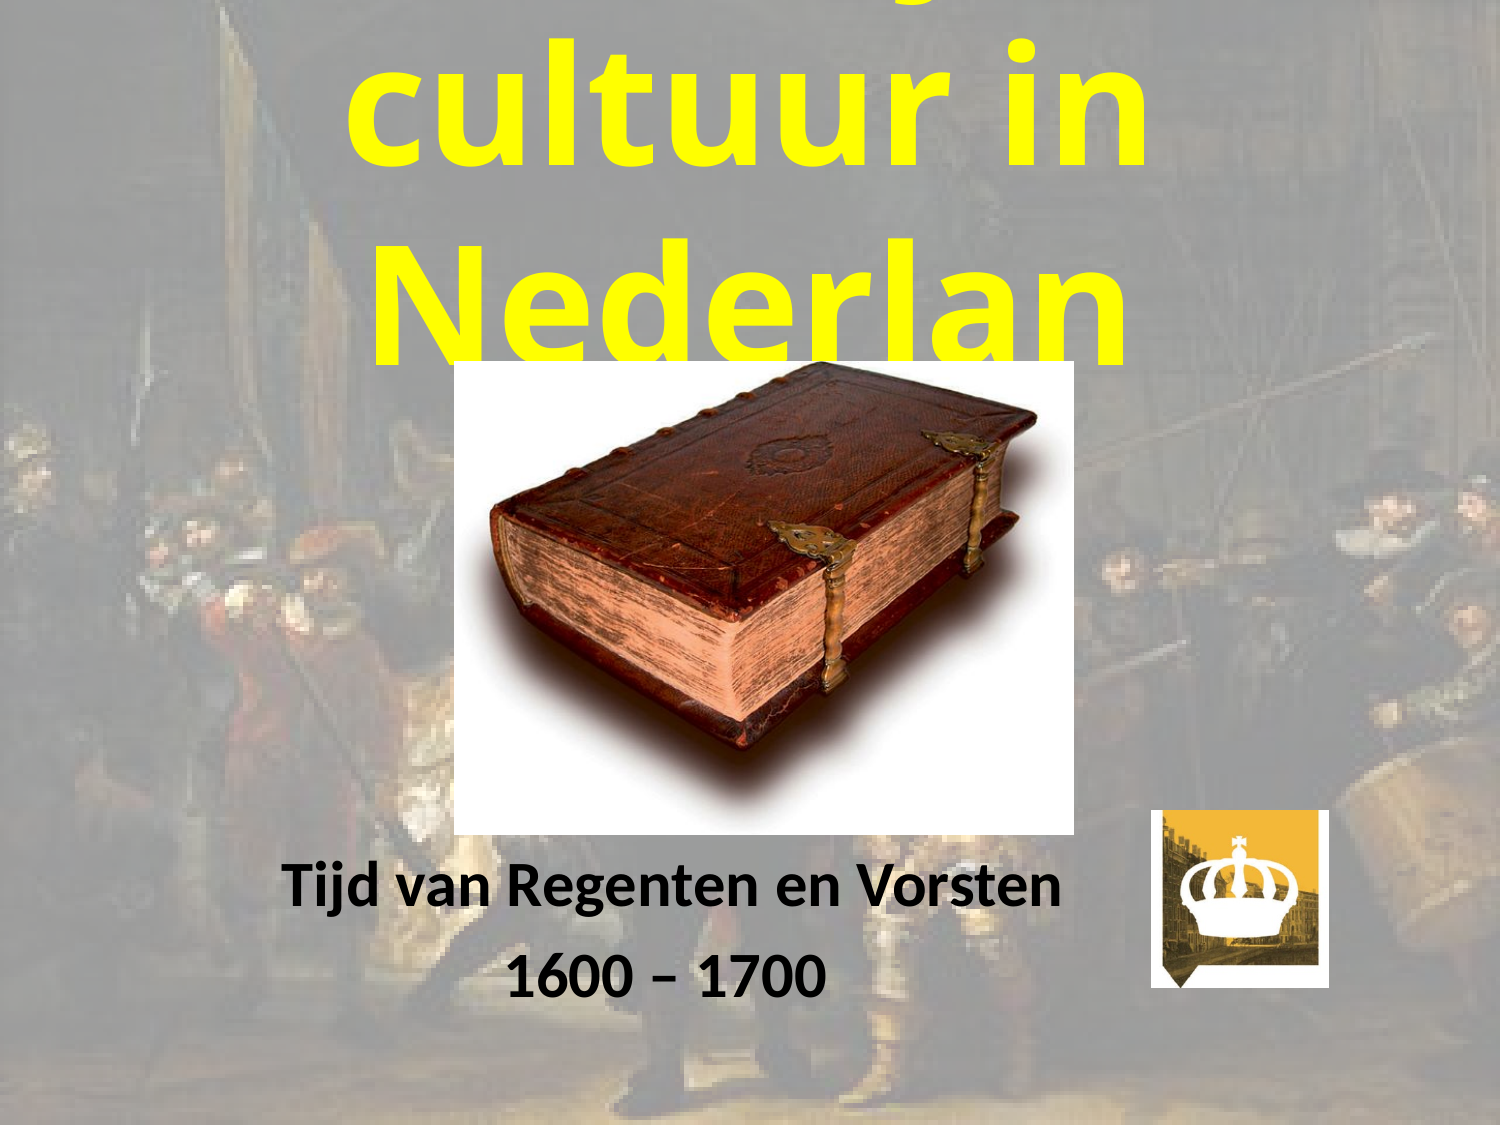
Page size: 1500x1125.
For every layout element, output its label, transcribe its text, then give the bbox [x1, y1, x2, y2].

picture [1151, 810, 1329, 988]
subtitle Tijd van Regenten en Vorsten 1600 – 1700 [147, 834, 1198, 1019]
title Stedelijke cultuur in Nederland [301, 11, 1198, 386]
picture [454, 361, 1074, 835]
